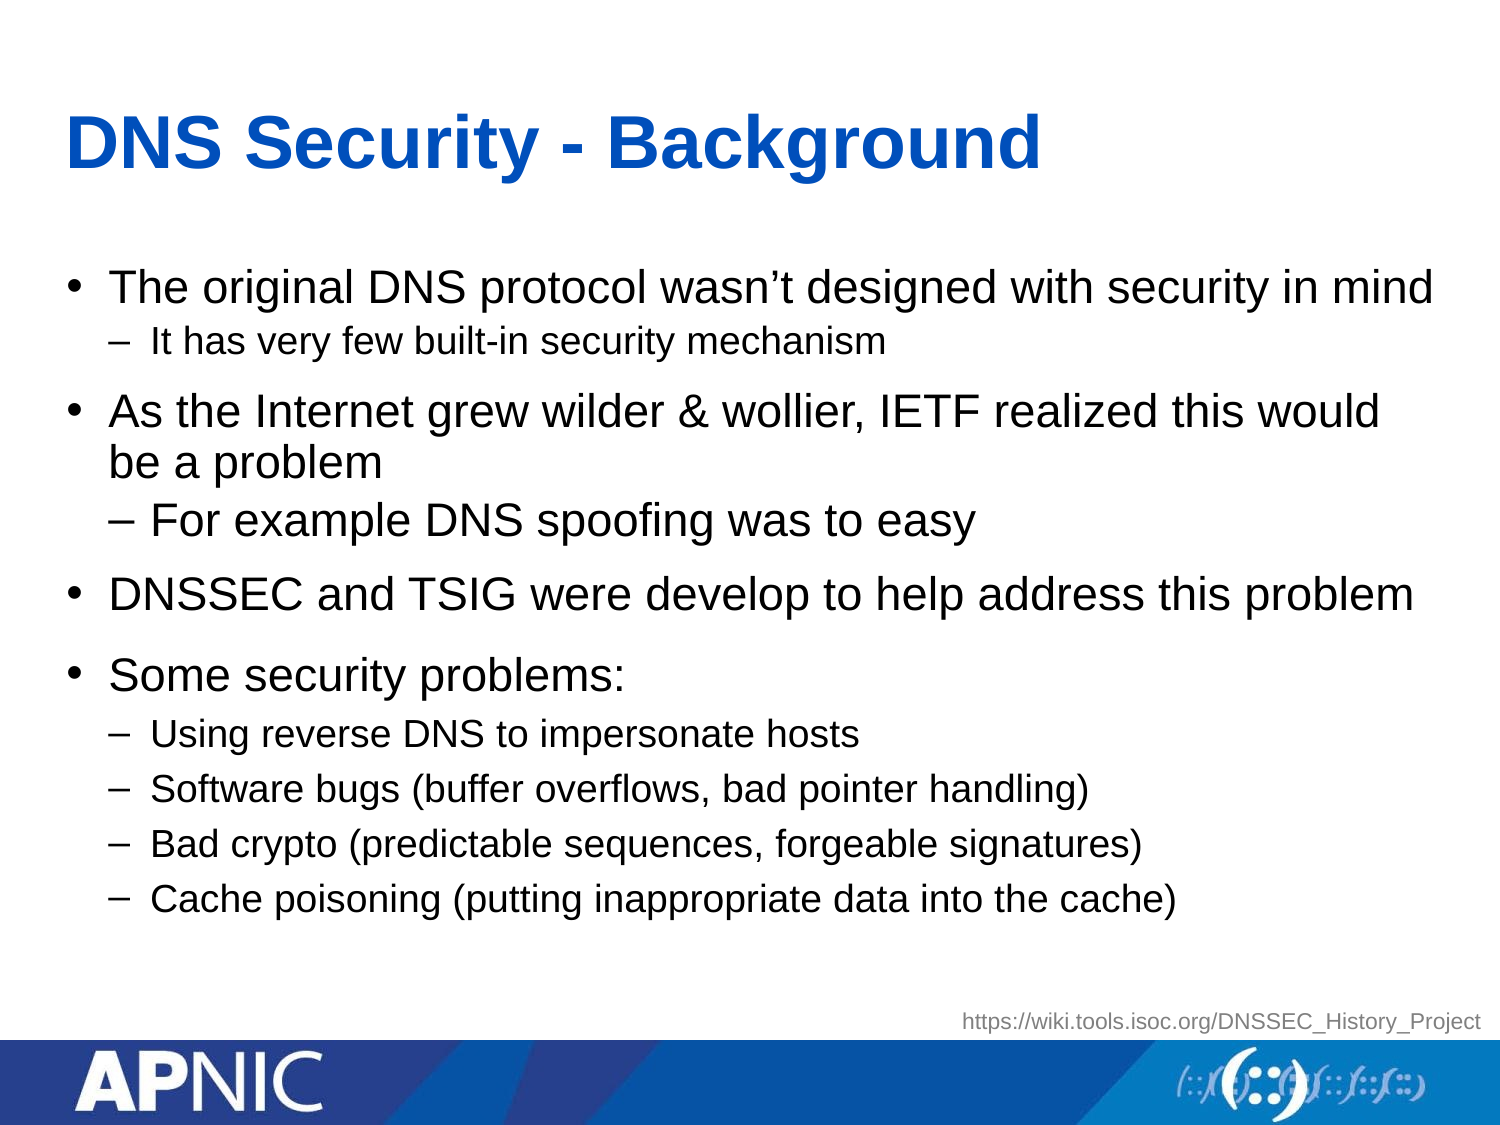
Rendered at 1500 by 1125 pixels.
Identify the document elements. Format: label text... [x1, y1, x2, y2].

list The original DNS protocol wasn’t designed with security in mind It has very few built-in security mechanism As the Internet grew wilder & wollier, IETF realized this would be a problem For example DNS spoofing was to easy DNSSEC and TSIG were develop to help address this problem Some security problems: Using reverse DNS to impersonate hosts Software bugs (buffer overflows, bad pointer handling) Bad crypto (predictable sequences, forgeable signatures) Cache poisoning (putting inappropriate data into the cache) [66, 262, 1437, 1012]
text_box https://wiki.tools.isoc.org/DNSSEC_History_Project [947, 999, 1500, 1042]
title DNS Security - Background [64, 45, 1436, 233]
picture [0, 1040, 1500, 1125]
